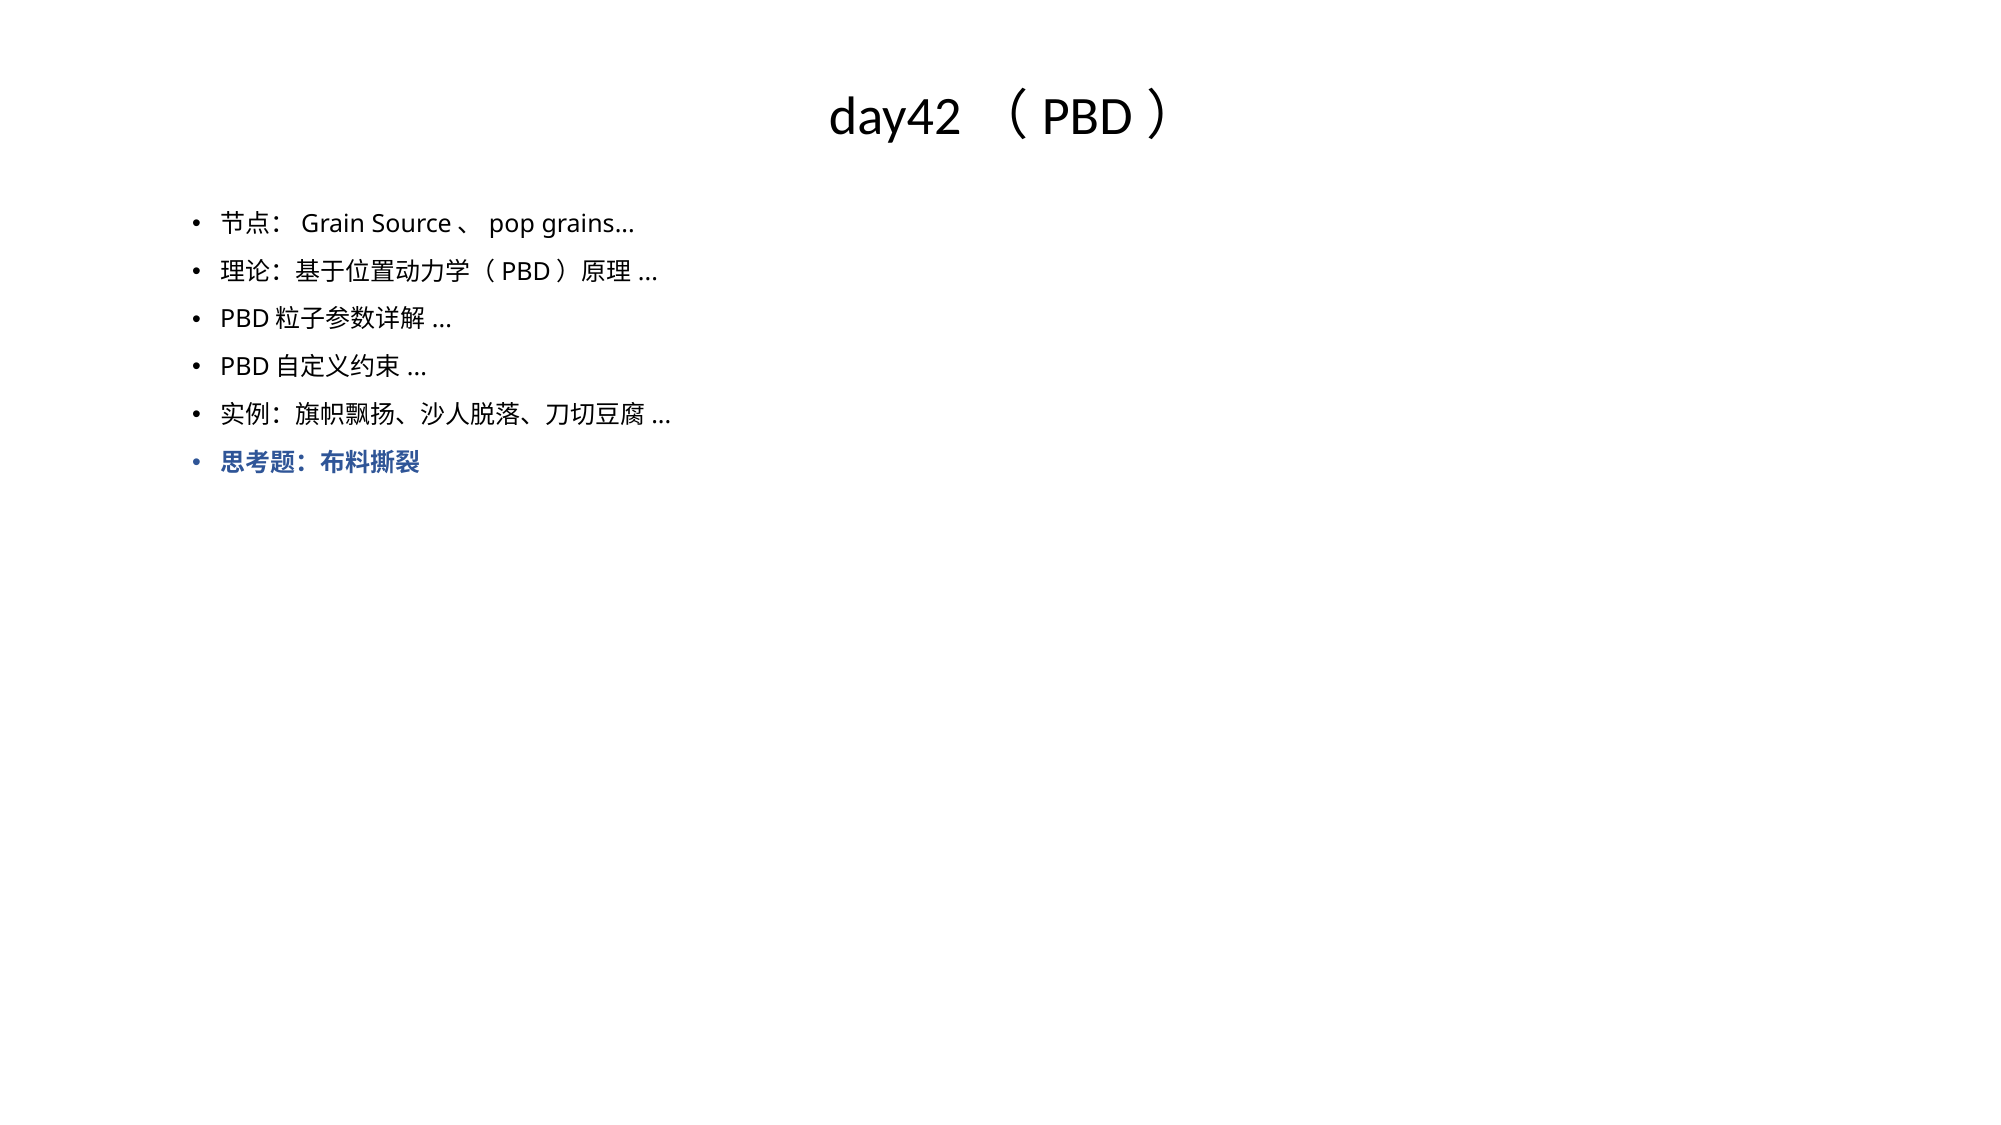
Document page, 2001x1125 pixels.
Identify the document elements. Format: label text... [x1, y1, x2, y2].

subtitle 节点：Grain Source、pop grains... 理论：基于位置动力学（PBD）原理... PBD粒子参数详解... PBD自定义约束... 实例：旗帜飘扬、沙人脱落、刀切豆腐... 思考题：布料撕裂 [176, 203, 1815, 903]
title day42（PBD） [543, 41, 1486, 154]
